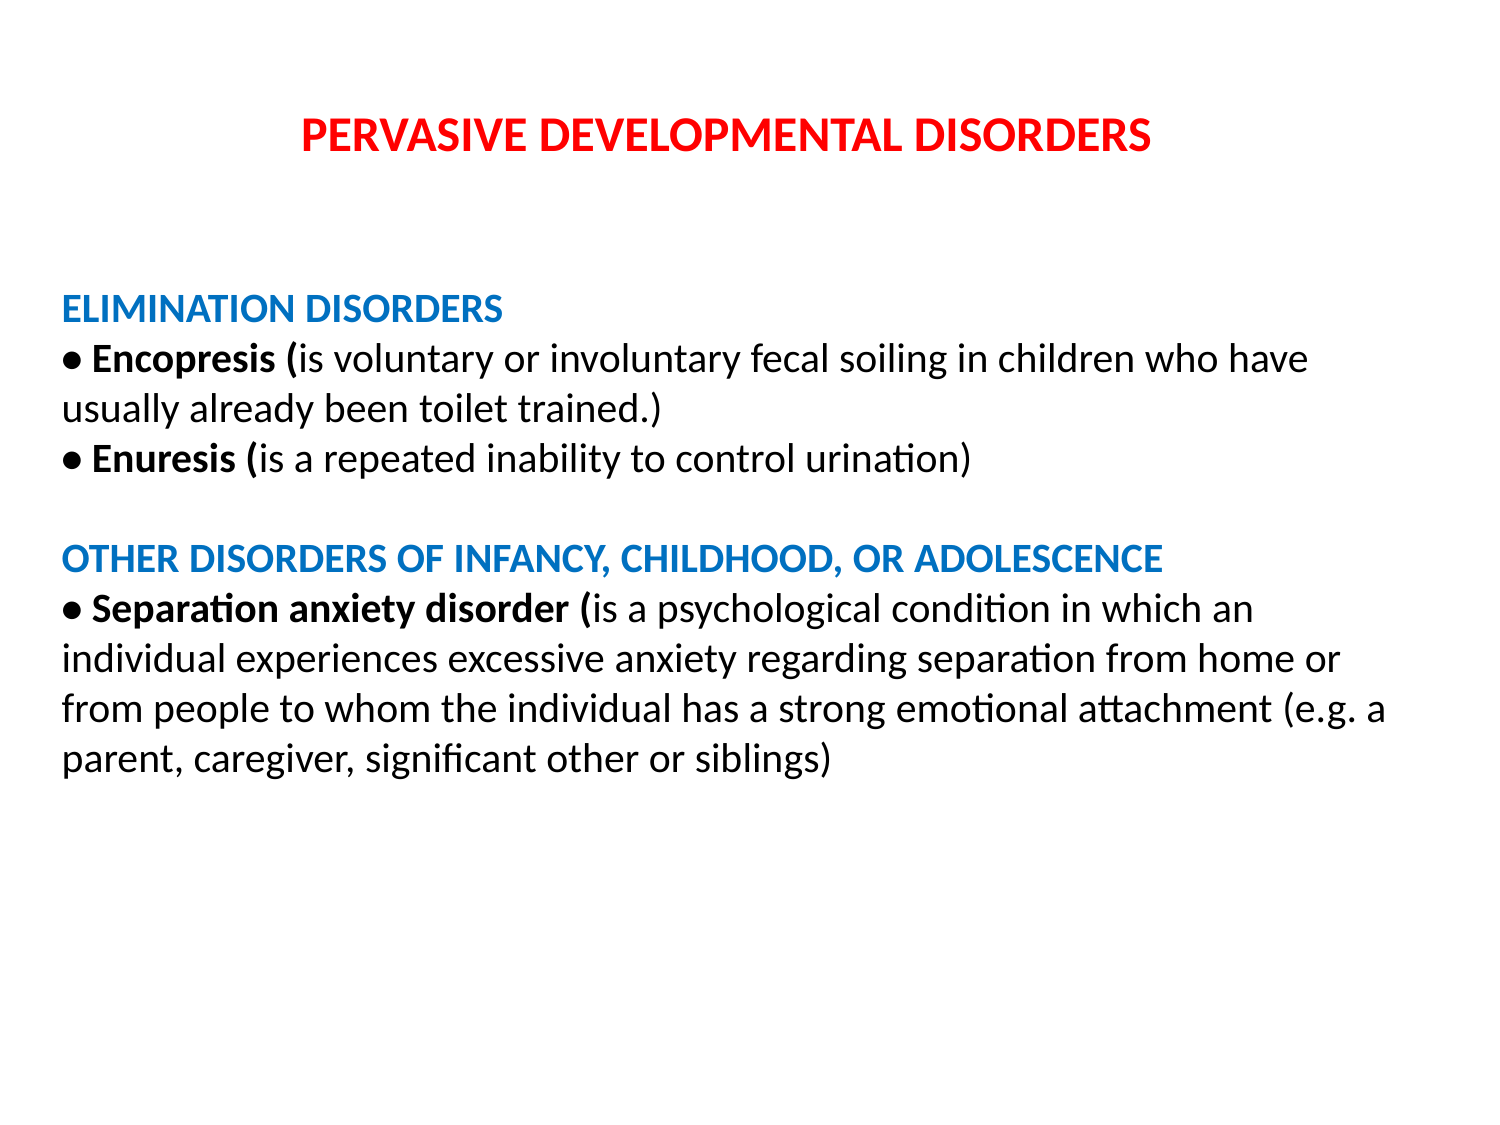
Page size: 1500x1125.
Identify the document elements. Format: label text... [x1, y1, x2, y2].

text_box PERVASIVE DEVELOPMENTAL DISORDERS ELIMINATION DISORDERS • Encopresis (is voluntary or involuntary fecal soiling in children who have usually already been toilet trained.) • Enuresis (is a repeated inability to control urination) OTHER DISORDERS OF INFANCY, CHILDHOOD, OR ADOLESCENCE • Separation anxiety disorder (is a psychological condition in which an individual experiences excessive anxiety regarding separation from home or from people to whom the individual has a strong emotional attachment (e.g. a parent, caregiver, significant other or siblings) [46, 93, 1407, 789]
